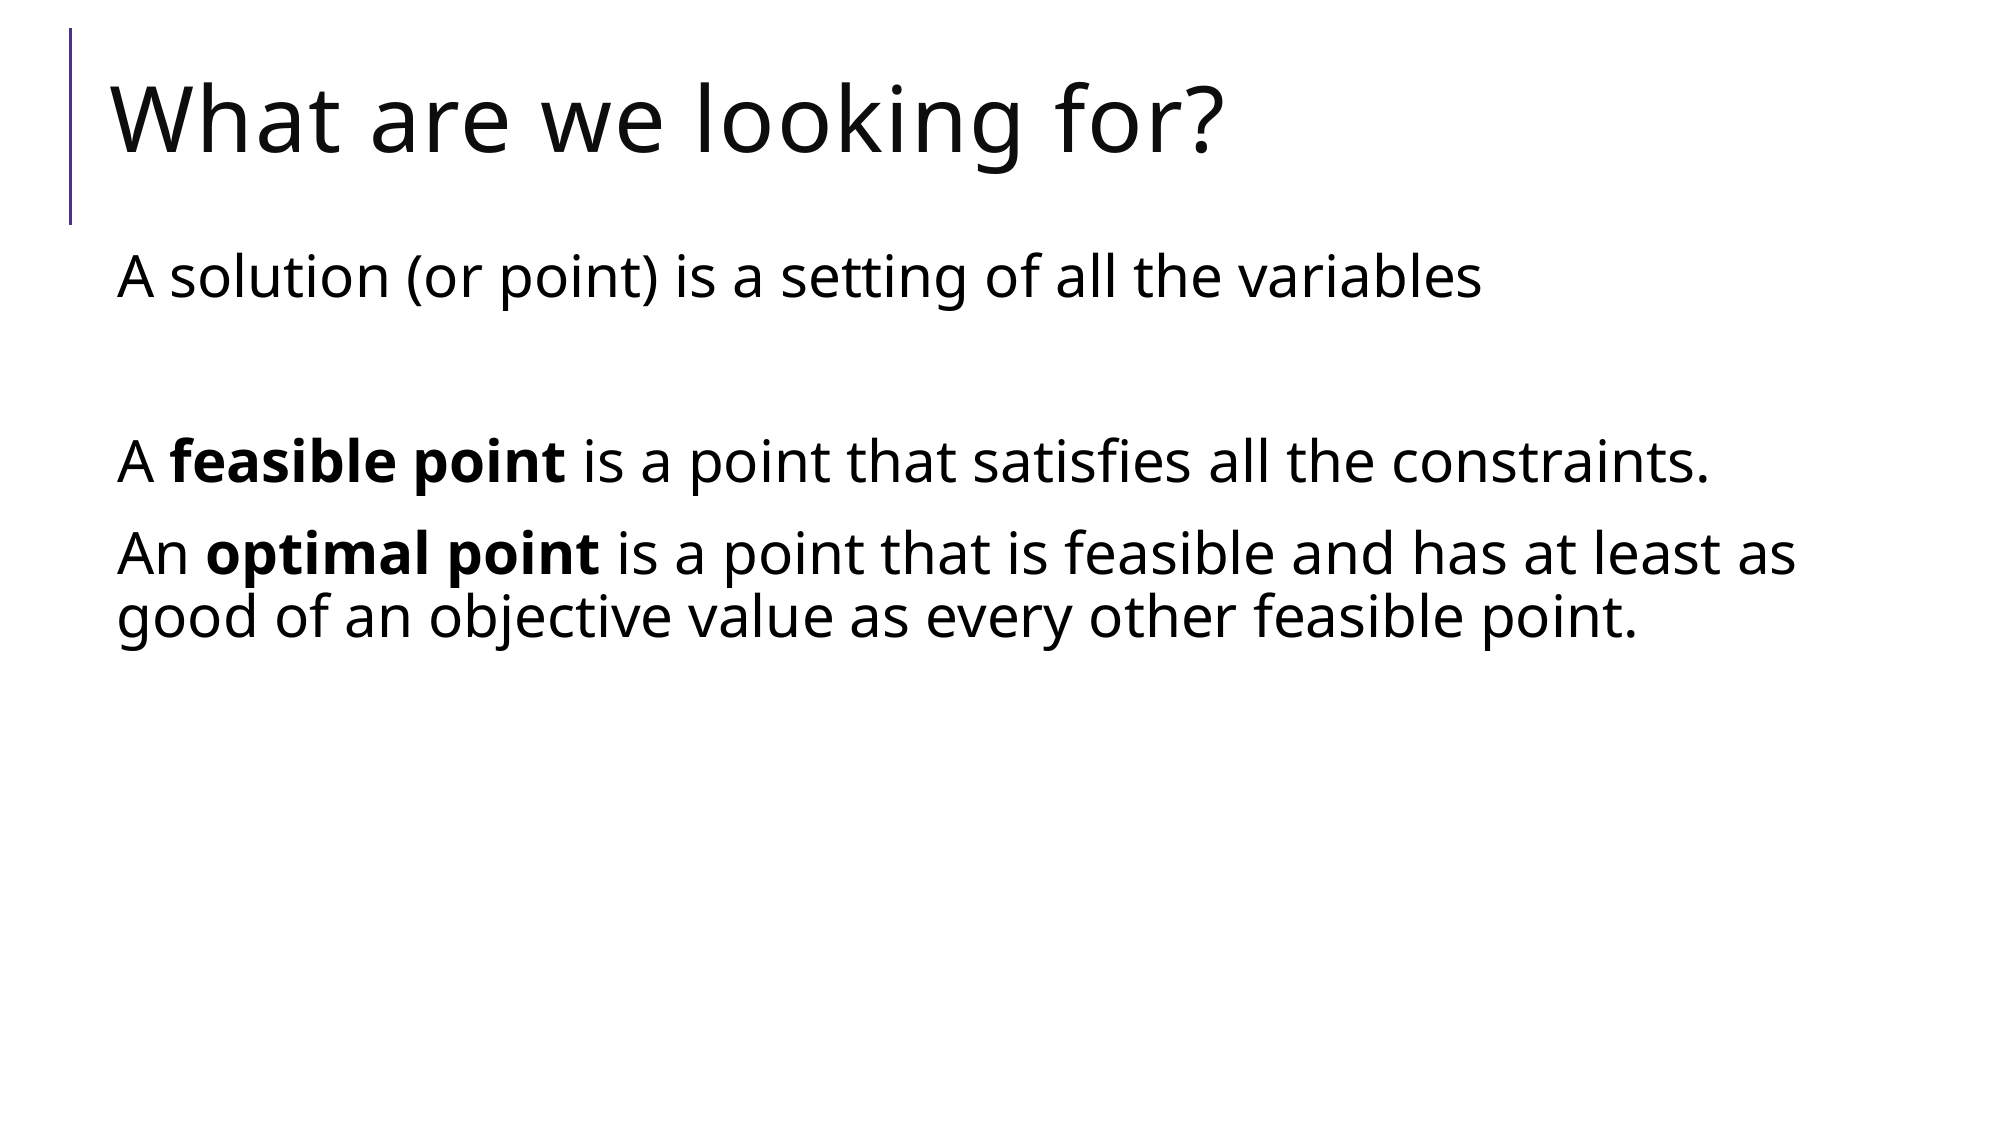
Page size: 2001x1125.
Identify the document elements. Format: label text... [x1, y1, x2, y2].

list A solution (or point) is a setting of all the variables A feasible point is a point that satisfies all the constraints. An optimal point is a point that is feasible and has at least as good of an objective value as every other feasible point. [94, 240, 1930, 1035]
title What are we looking for? [94, 43, 1930, 210]
